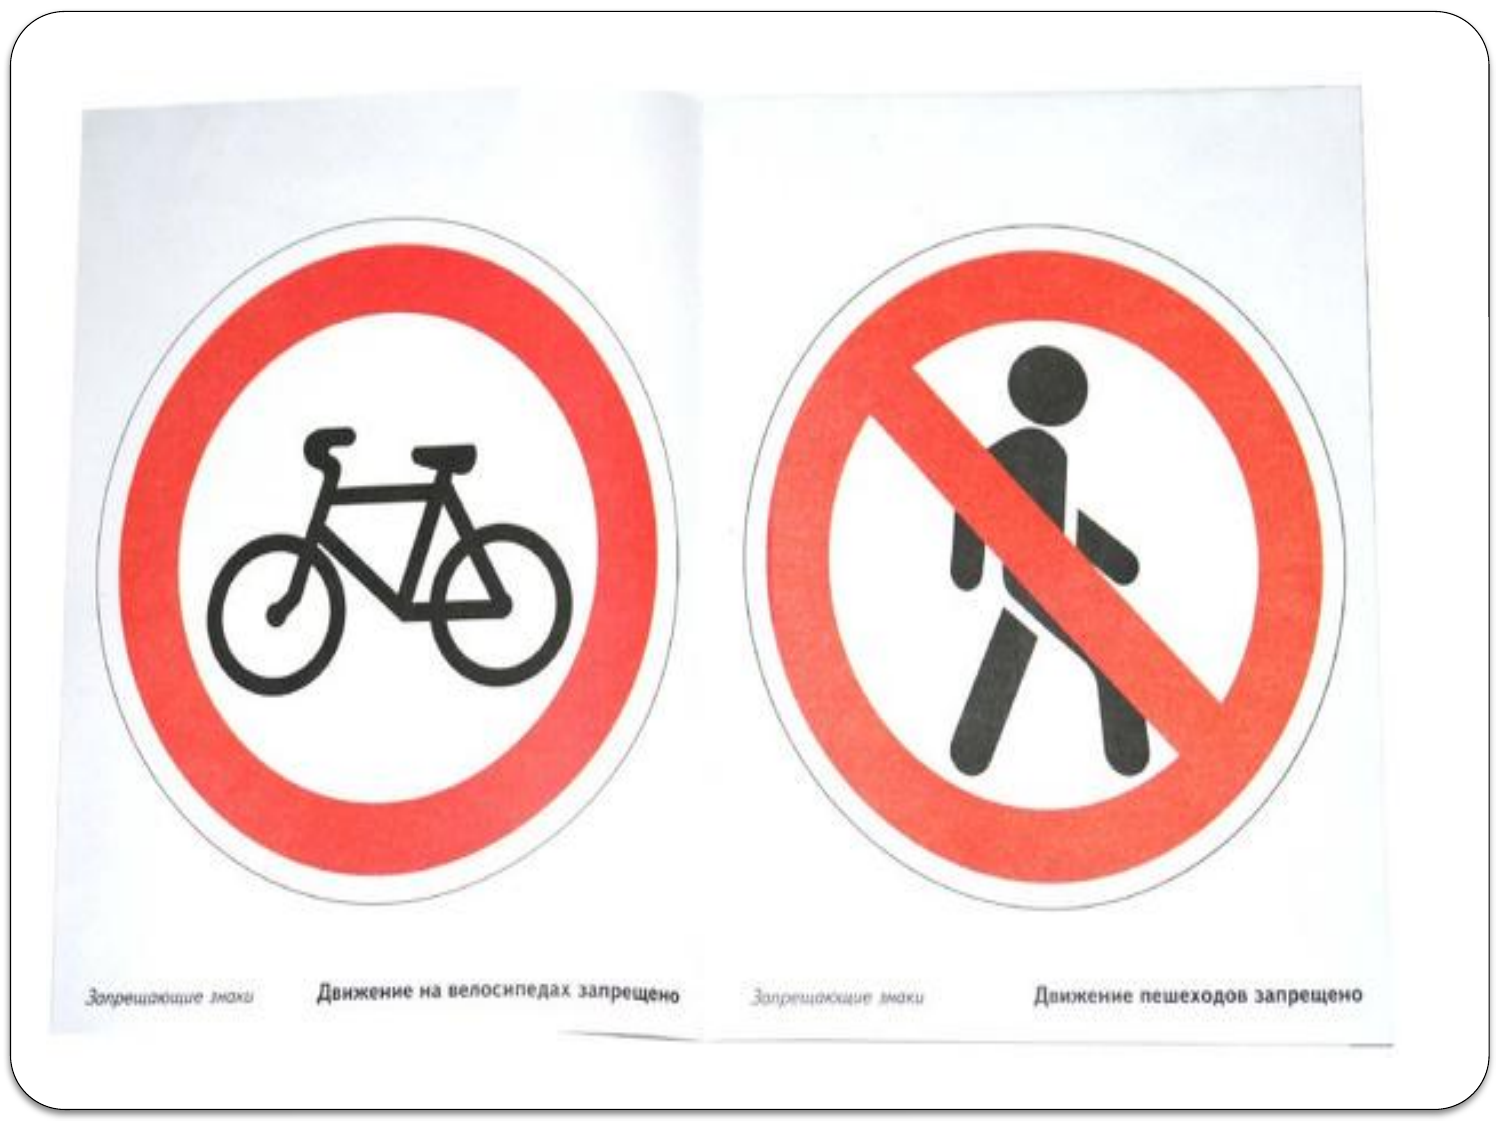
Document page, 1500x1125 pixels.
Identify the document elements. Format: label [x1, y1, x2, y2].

list [46, 70, 1415, 1059]
